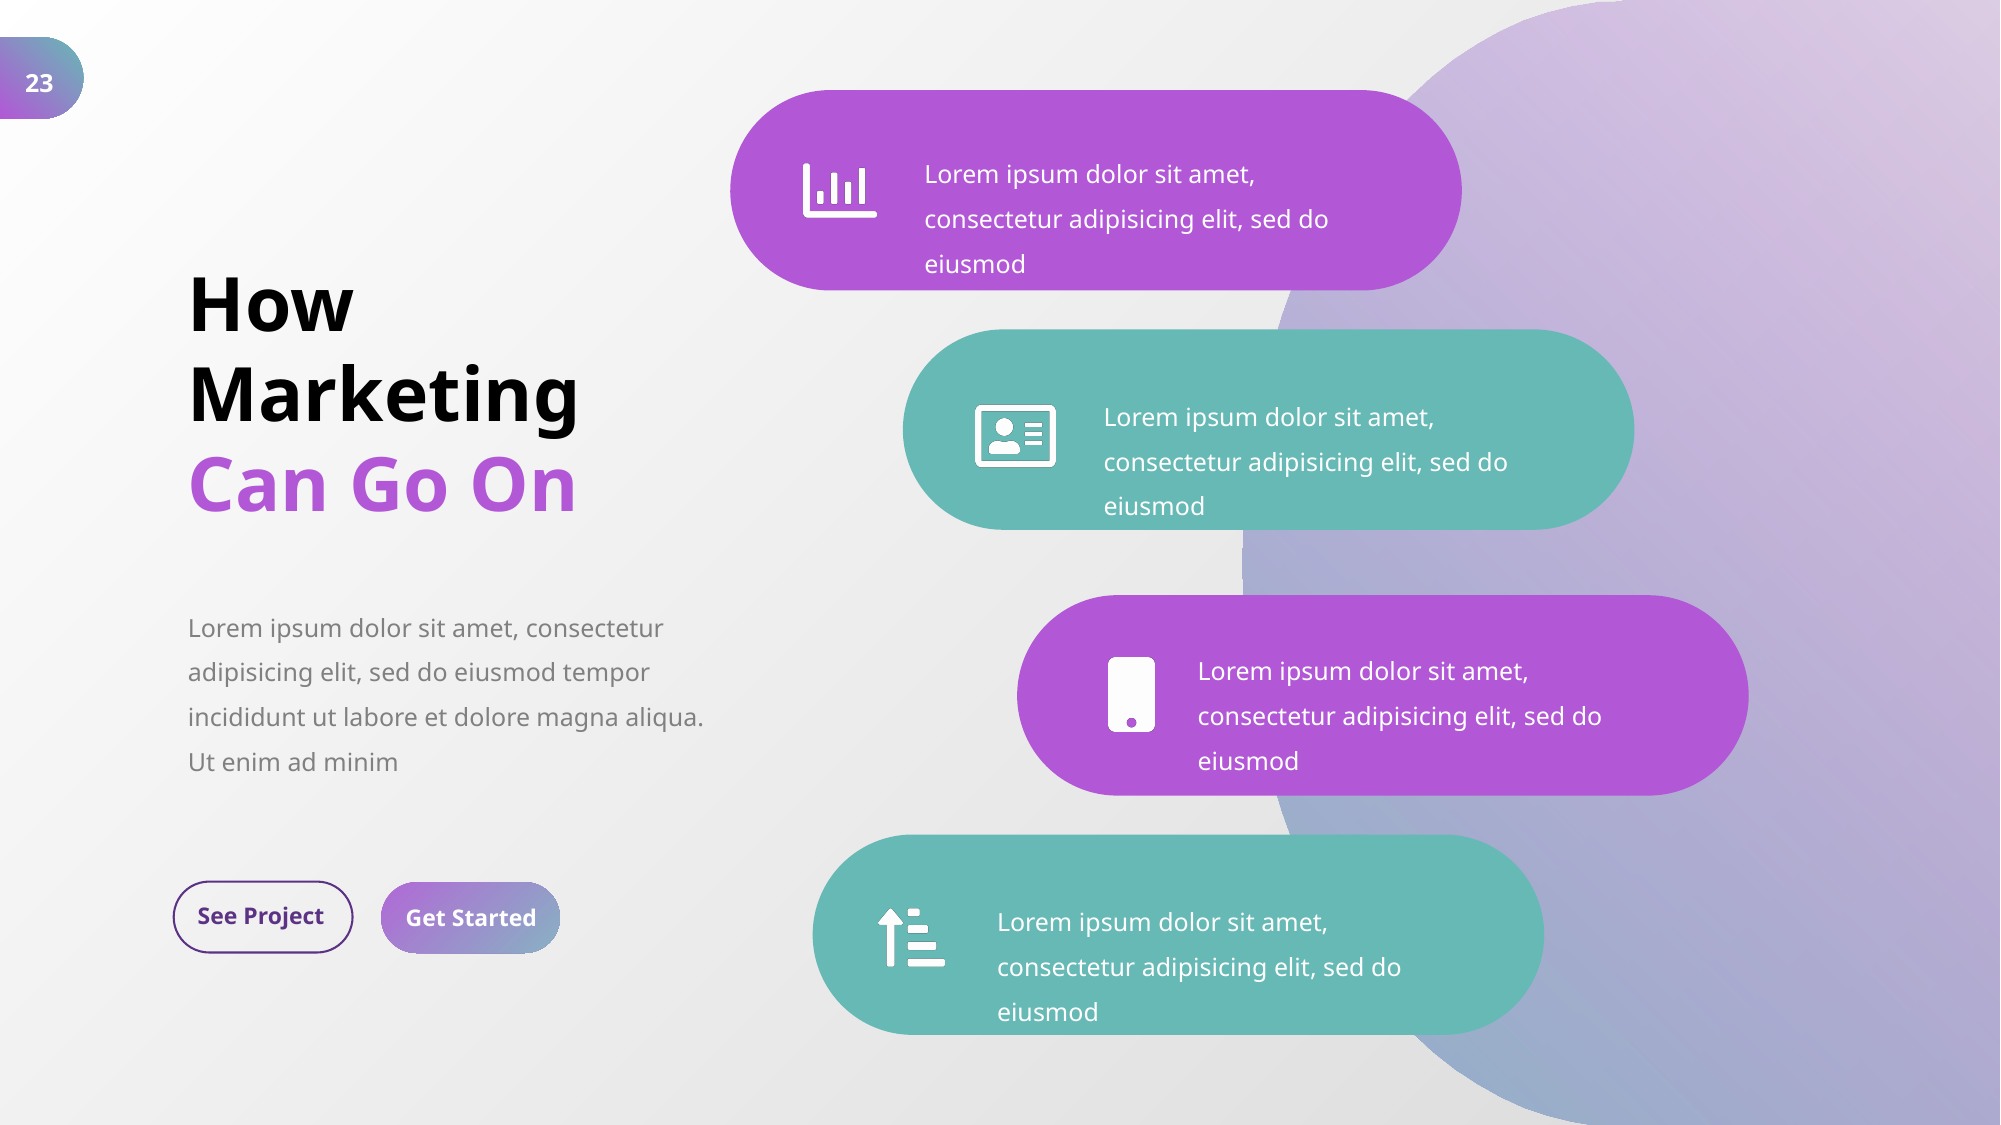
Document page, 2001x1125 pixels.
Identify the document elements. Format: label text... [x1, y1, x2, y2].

text_box [180, 880, 346, 894]
picture [975, 400, 1056, 472]
text_box How Marketing Can Go On [173, 249, 731, 535]
text_box [178, 937, 348, 954]
picture [1108, 657, 1155, 732]
text_box [387, 881, 554, 896]
text_box [901, 328, 1242, 531]
text_box Lorem ipsum dolor sit amet, consectetur adipisicing elit, sed do eiusmod tempor incididunt ut labore et dolore magna aliqua. Ut enim ad minim [173, 589, 731, 784]
text_box [1016, 594, 1242, 797]
text_box [729, 89, 1242, 292]
text_box [811, 833, 1242, 1036]
text_box [387, 939, 554, 955]
picture [803, 154, 877, 227]
picture [1242, 0, 2000, 1125]
text_box Lorem ipsum dolor sit amet, consectetur adipisicing elit, sed do eiusmod [1088, 378, 1242, 529]
text_box Get Started [349, 896, 593, 939]
text_box Lorem ipsum dolor sit amet, consectetur adipisicing elit, sed do eiusmod [982, 883, 1242, 1034]
text_box See Project [171, 894, 351, 937]
text_box [0, 36, 81, 120]
text_box Lorem ipsum dolor sit amet, consectetur adipisicing elit, sed do eiusmod [909, 136, 1242, 286]
picture [878, 904, 945, 971]
text_box Lorem ipsum dolor sit amet, consectetur adipisicing elit, sed do eiusmod [1182, 633, 1242, 783]
text_box 23 [10, 60, 157, 105]
